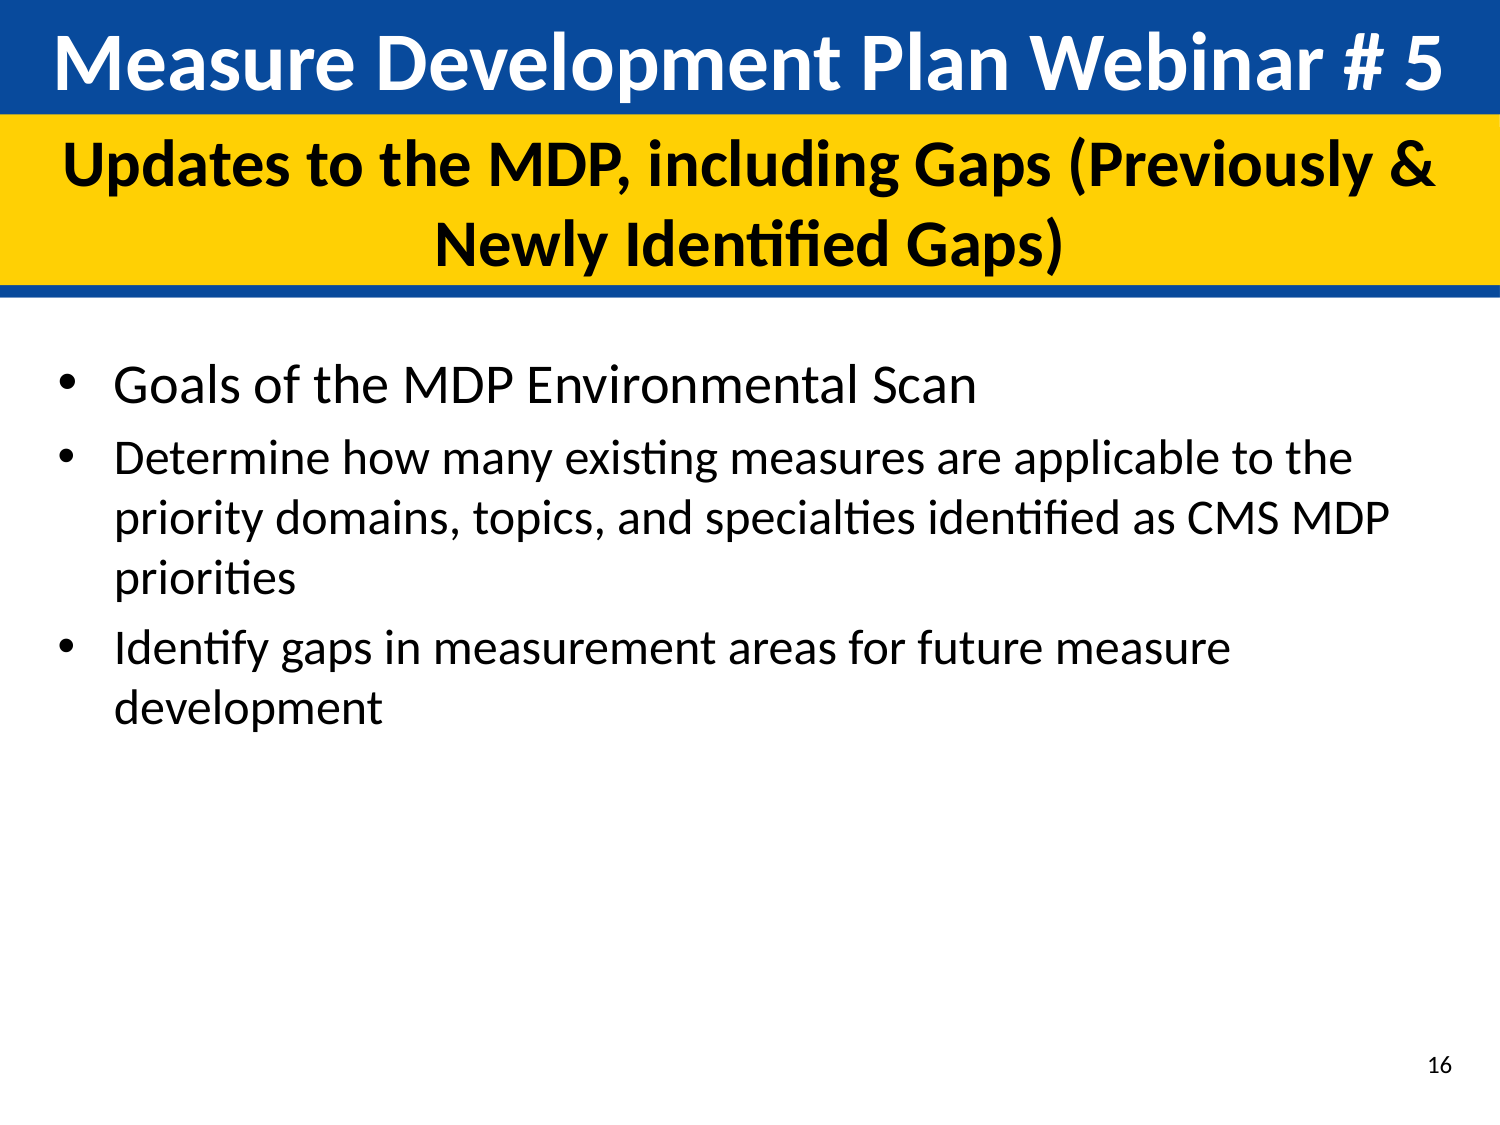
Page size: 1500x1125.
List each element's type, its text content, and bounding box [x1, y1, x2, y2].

list Goals of the MDP Environmental Scan Determine how many existing measures are applicable to the priority domains, topics, and specialties identified as CMS MDP priorities Identify gaps in measurement areas for future measure development [42, 339, 1458, 993]
text_box Updates to the MDP, including Gaps (Previously & Newly Identified Gaps) [0, 127, 1500, 286]
title Measure Development Plan Webinar # 5 [0, 0, 1500, 115]
